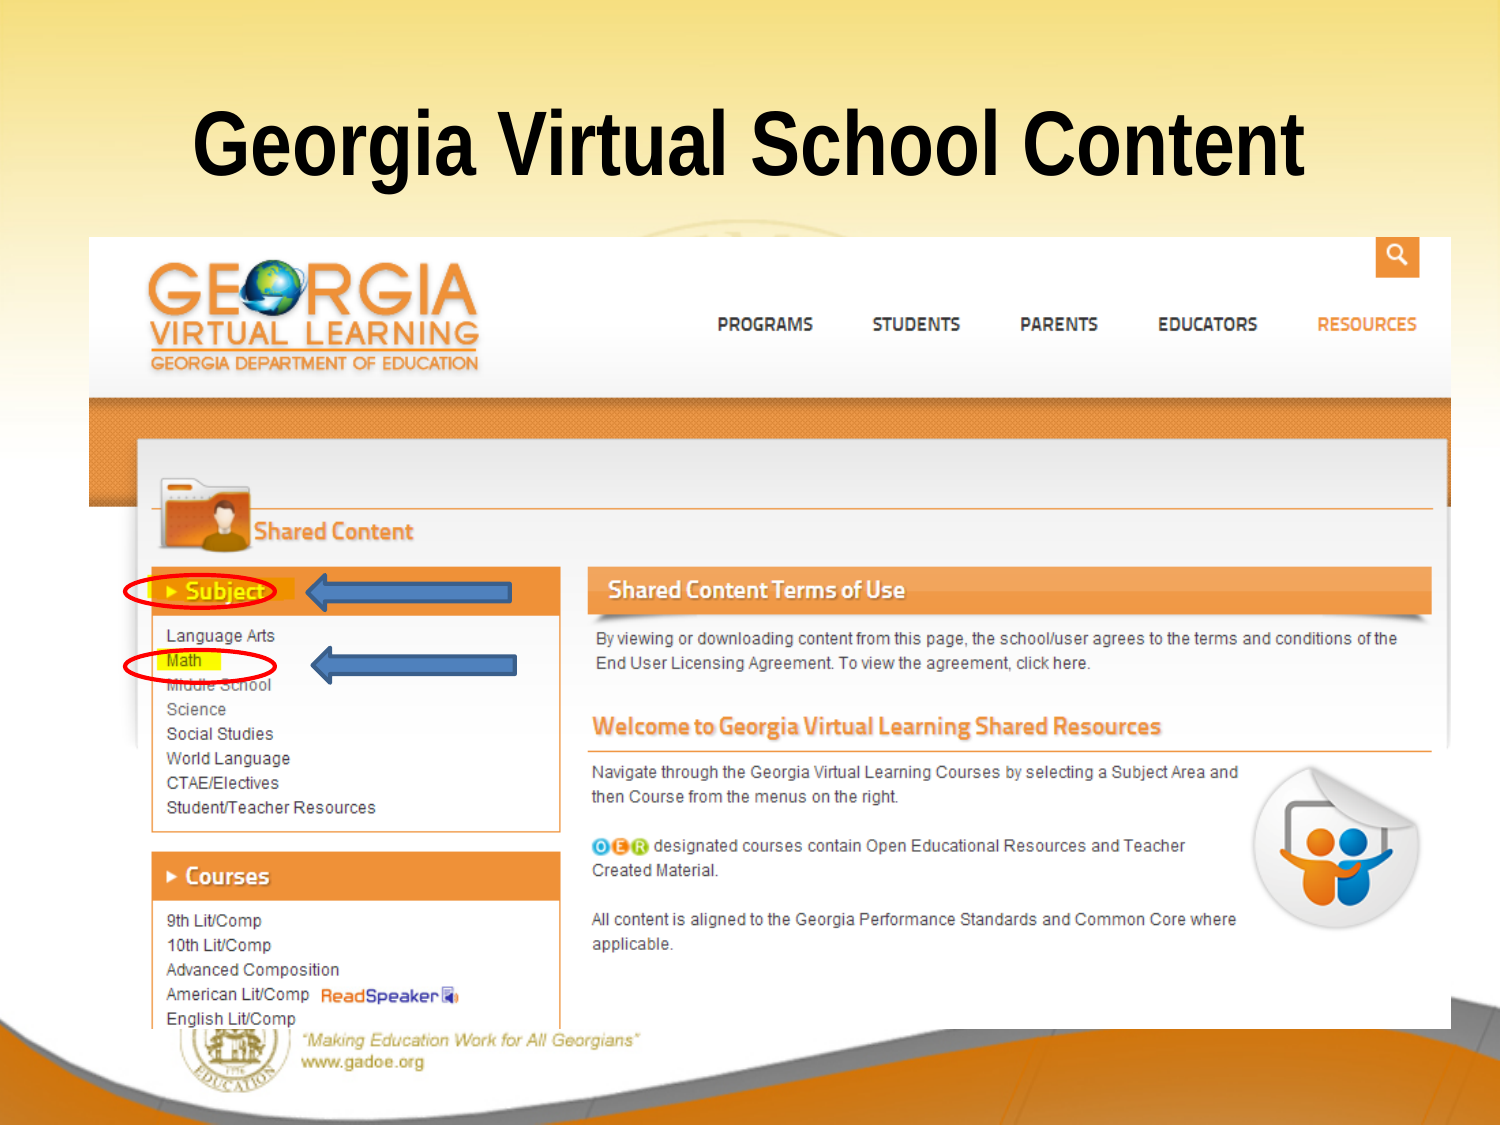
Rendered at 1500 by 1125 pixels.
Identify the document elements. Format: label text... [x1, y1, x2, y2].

picture [0, 0, 1500, 1125]
title Georgia Virtual School Content [74, 44, 1426, 233]
